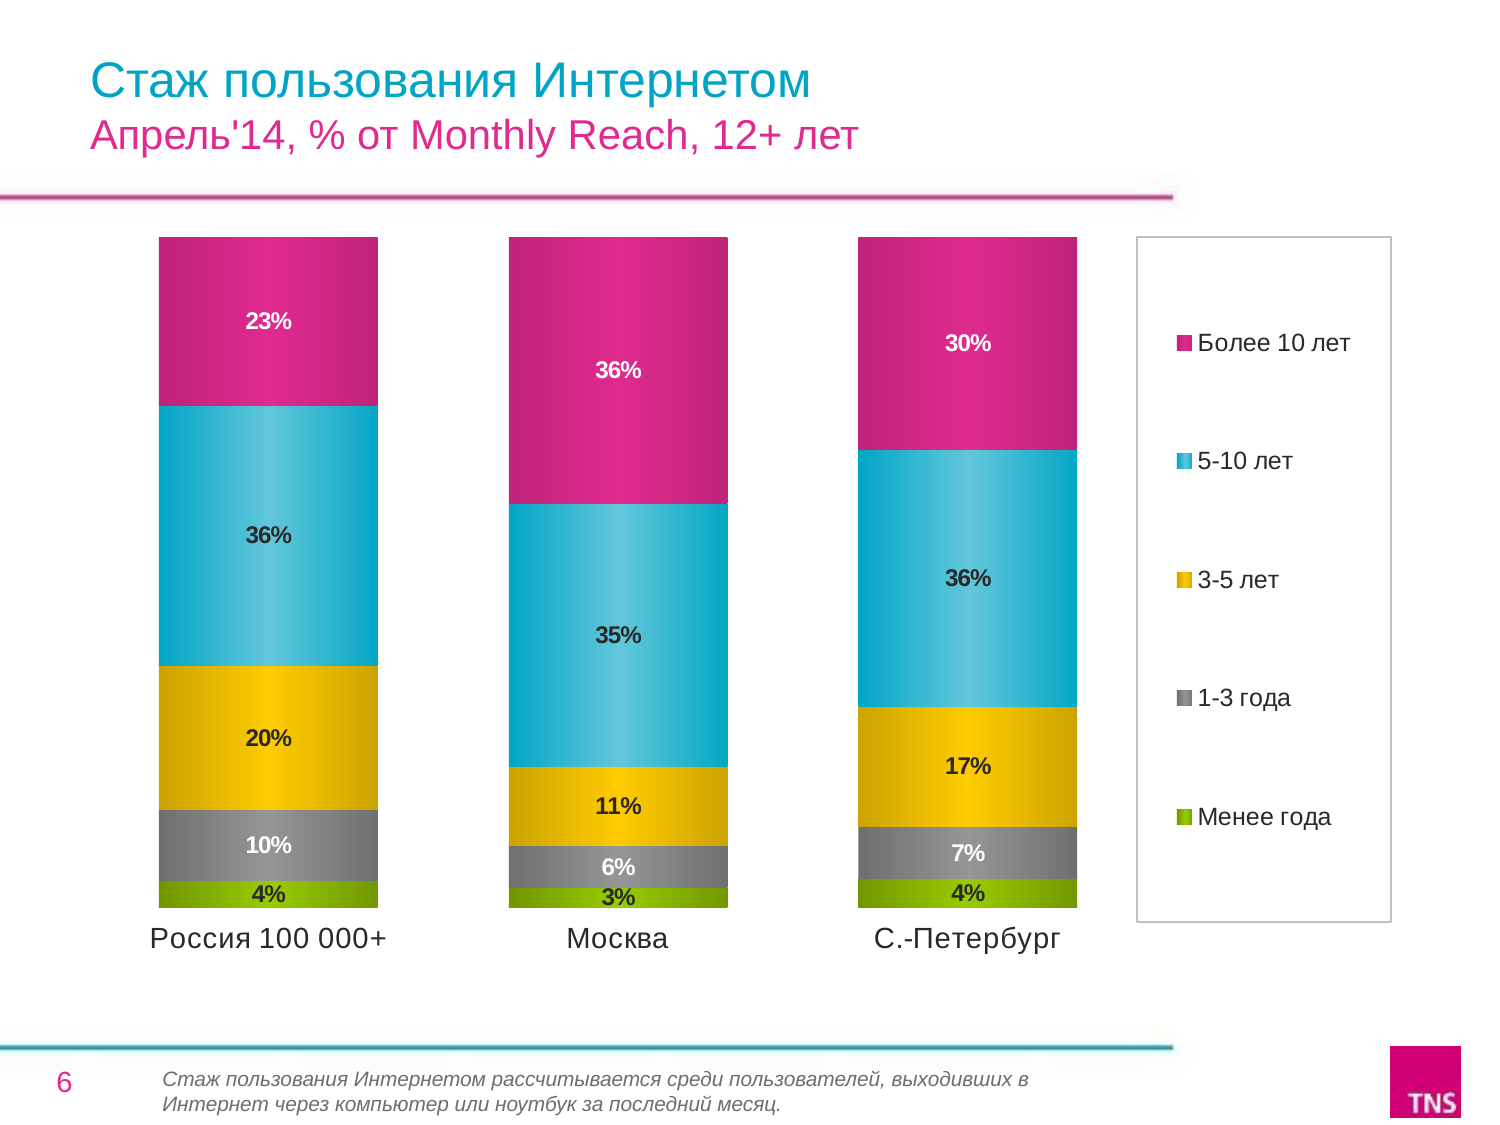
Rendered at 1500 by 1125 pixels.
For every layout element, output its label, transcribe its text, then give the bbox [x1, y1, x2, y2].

chart [91, 228, 1408, 1013]
slide_number 6 [40, 1055, 392, 1125]
picture [0, 0, 1500, 1125]
title Стаж пользования Интернетом Апрель'14, % от Monthly Reach, 12+ лет [74, 18, 1460, 187]
text_box Стаж пользования Интернетом рассчитывается среди пользователей, выходивших в Интернет через компьютер или ноутбук за последний месяц. [147, 1058, 1081, 1124]
